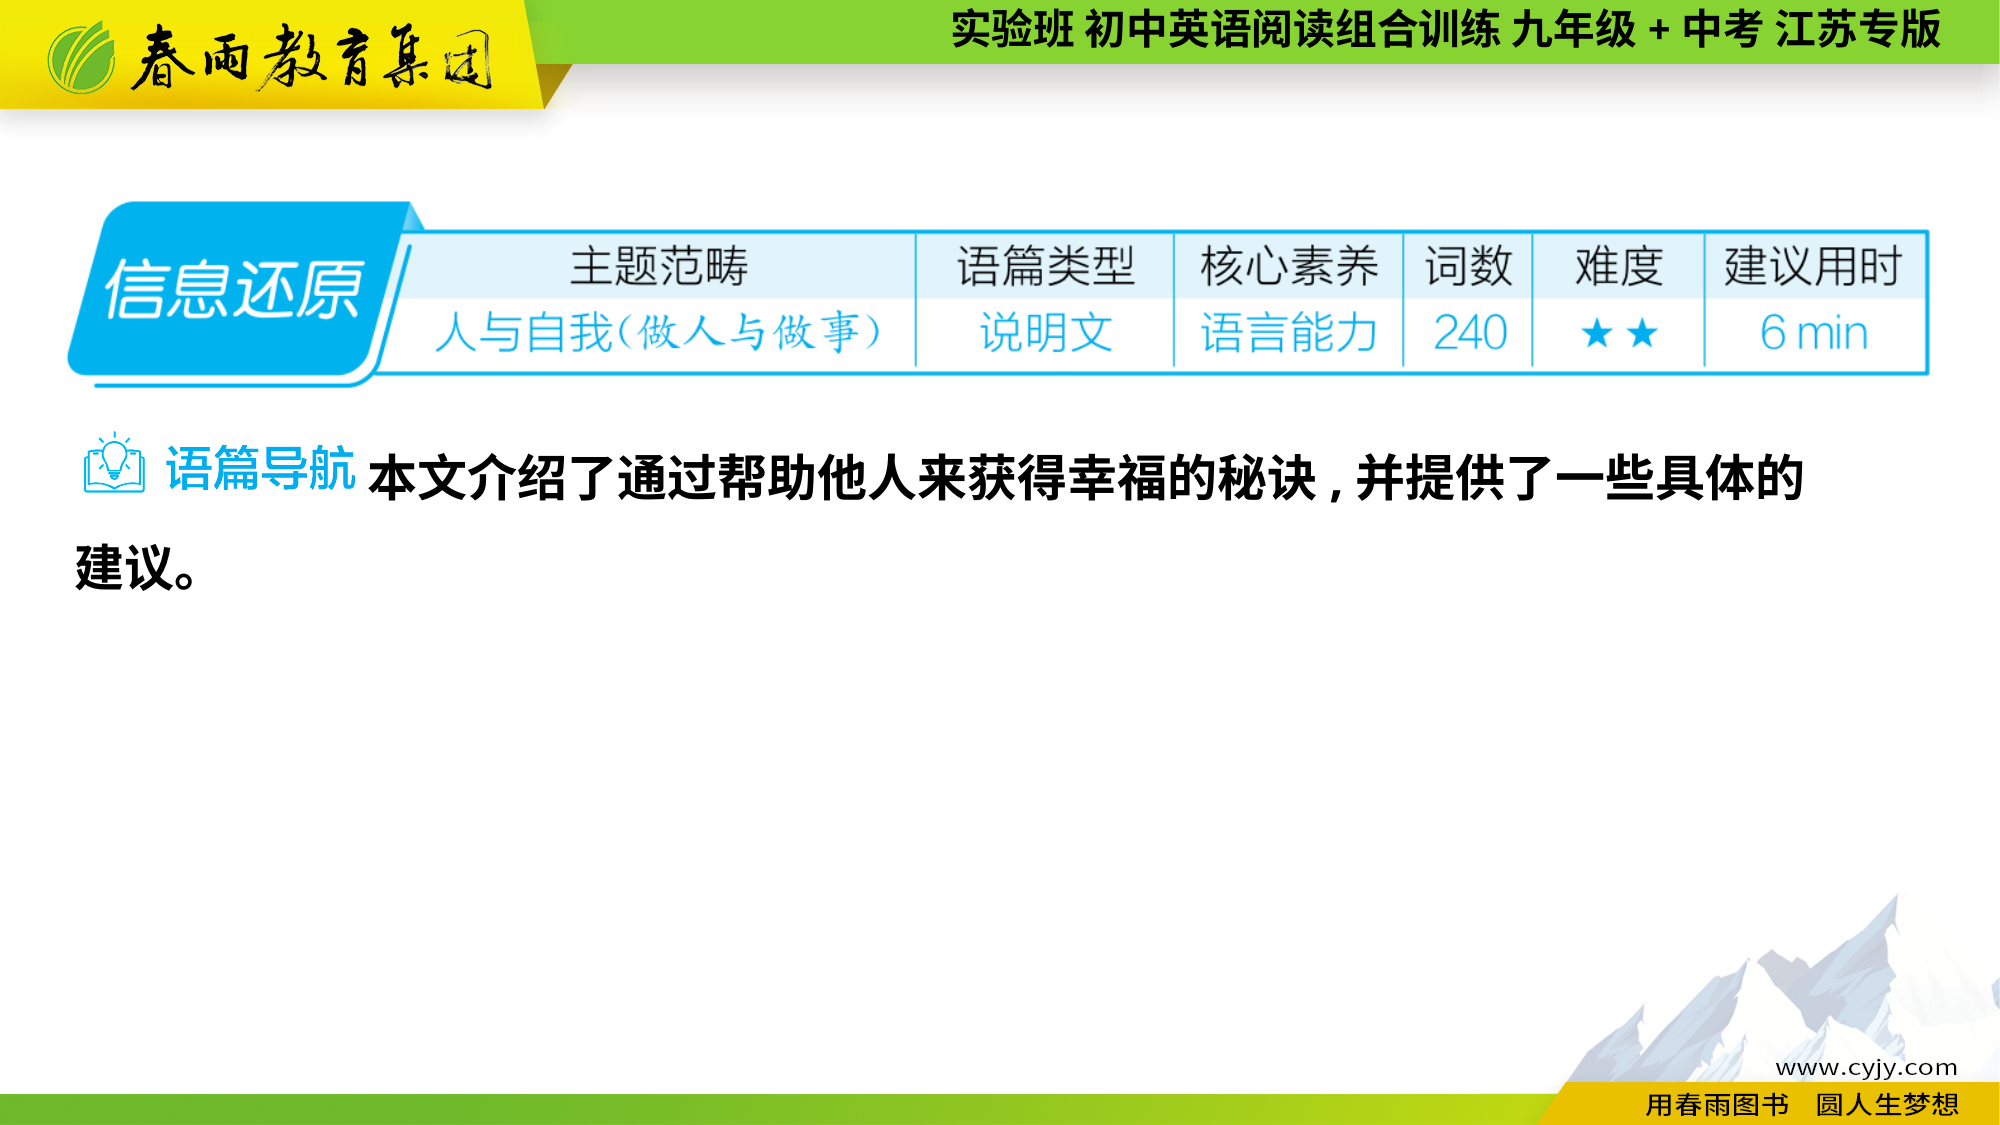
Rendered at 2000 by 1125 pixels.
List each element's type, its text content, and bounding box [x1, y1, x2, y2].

picture [0, 0, 2000, 1125]
list 本文介绍了通过帮助他人来获得幸福的秘诀,并提供了一些具体的 建议。 [59, 409, 1944, 607]
